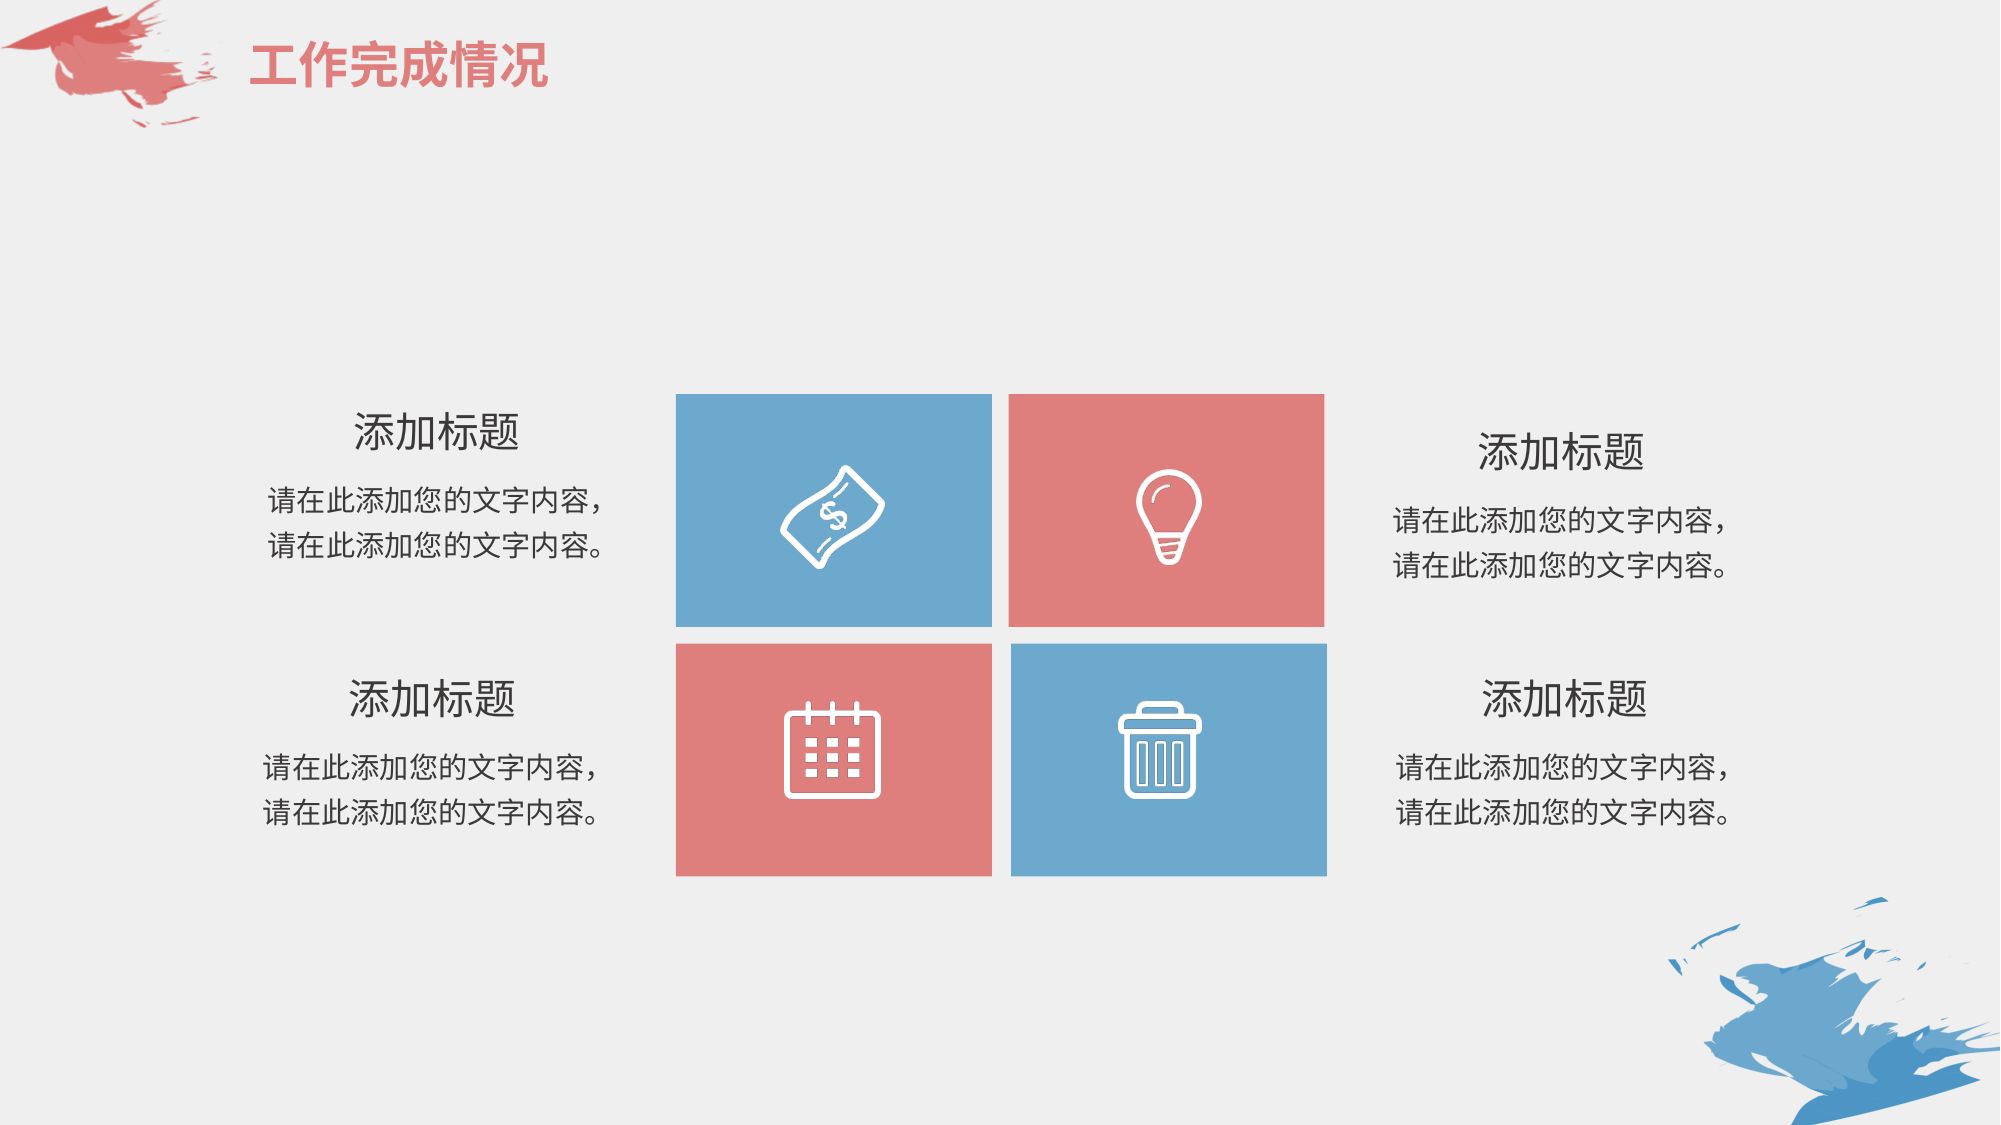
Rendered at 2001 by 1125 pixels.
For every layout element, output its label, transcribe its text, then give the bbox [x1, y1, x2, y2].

text_box [1008, 394, 1325, 627]
text_box 请在此添加您的文字内容， 请在此添加您的文字内容。 [252, 464, 622, 570]
text_box 添加标题 [322, 665, 542, 731]
text_box 添加标题 [1451, 418, 1671, 484]
picture [0, 0, 224, 128]
text_box 工作完成情况 [234, 25, 564, 101]
text_box [675, 394, 992, 627]
text_box 请在此添加您的文字内容， 请在此添加您的文字内容。 [1377, 484, 1746, 590]
picture [779, 465, 885, 569]
text_box 添加标题 [327, 398, 547, 464]
picture [1118, 701, 1202, 799]
text_box [675, 643, 992, 877]
text_box 请在此添加您的文字内容， 请在此添加您的文字内容。 [248, 731, 617, 838]
text_box 请在此添加您的文字内容， 请在此添加您的文字内容。 [1380, 731, 1749, 837]
text_box 添加标题 [1454, 665, 1675, 731]
picture [1136, 469, 1202, 566]
picture [784, 701, 881, 799]
text_box [1011, 643, 1327, 877]
picture [1668, 897, 2000, 1125]
